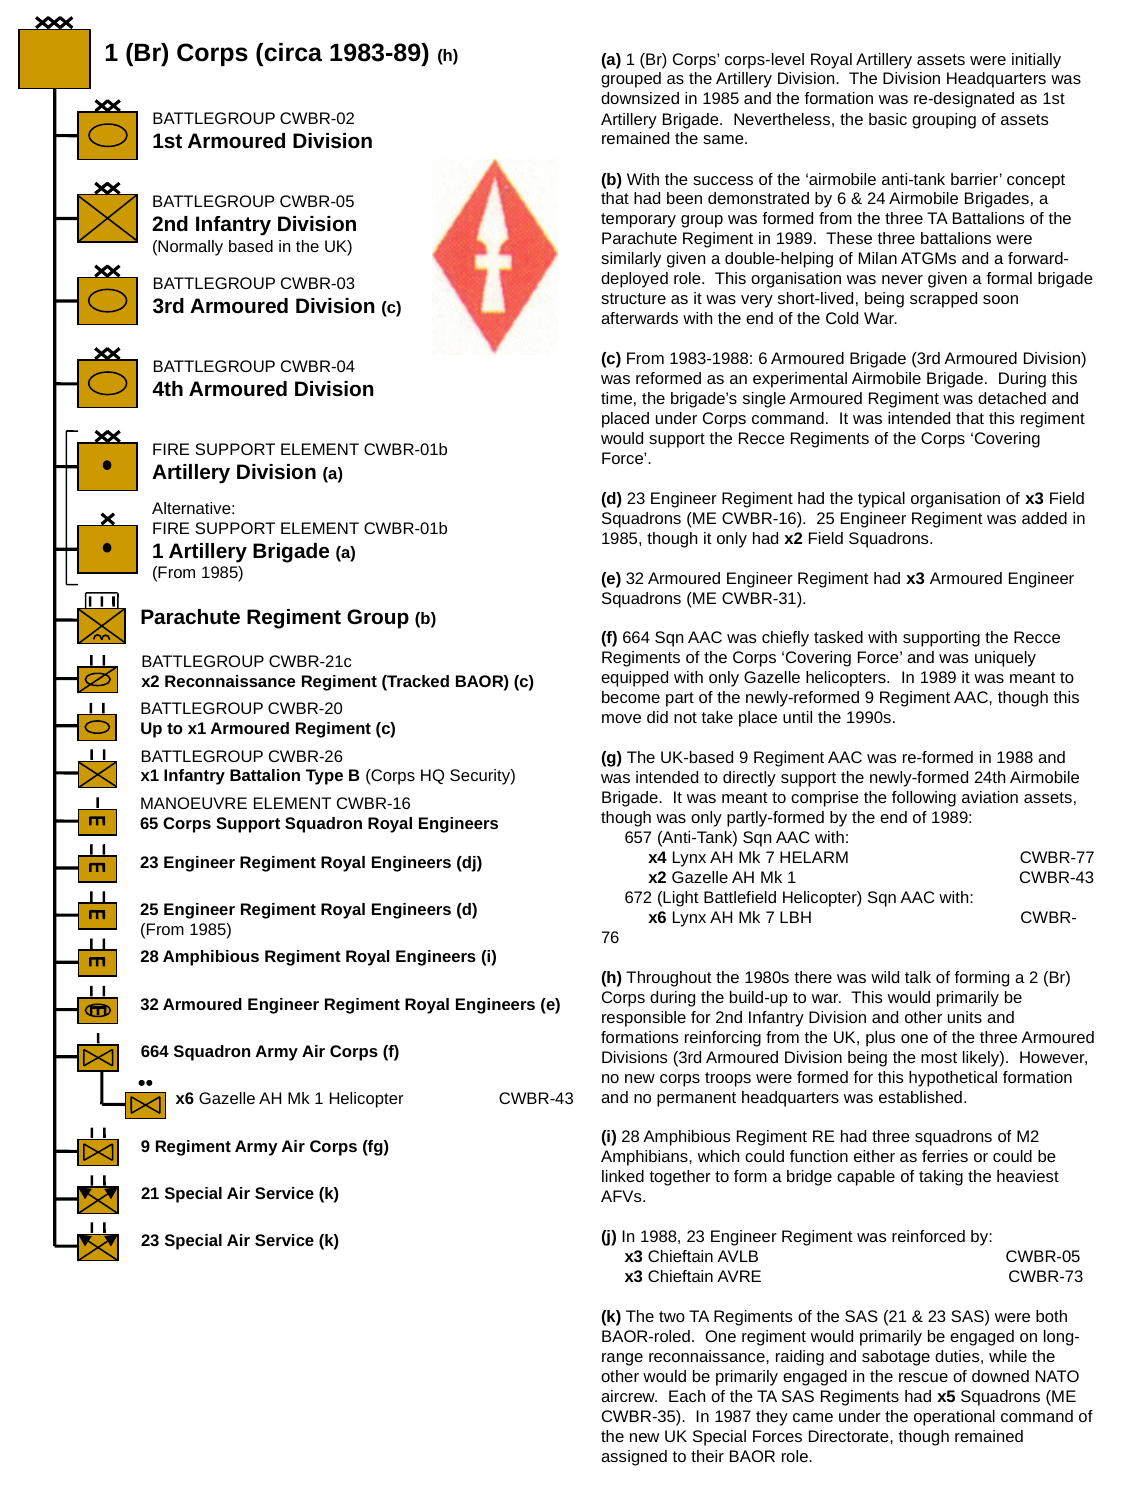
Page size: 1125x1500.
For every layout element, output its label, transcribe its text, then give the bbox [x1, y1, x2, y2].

text_box BATTLEGROUP CWBR-02 1st Armoured Division [137, 100, 389, 160]
text_box [19, 29, 90, 89]
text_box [91, 891, 104, 902]
text_box (a) 1 (Br) Corps’ corps-level Royal Artillery assets were initially grouped as the Artillery Division. The Division Headquarters was downsized in 1985 and the formation was re-designated as 1st Artillery Brigade. Nevertheless, the basic grouping of assets remained the same. (b) With the success of the ‘airmobile anti-tank barrier’ concept that had been demonstrated by 6 & 24 Airmobile Brigades, a temporary group was formed from the three TA Battalions of the Parachute Regiment in 1989. These three battalions were similarly given a double-helping of Milan ATGMs and a forward-deployed role. This organisation was never given a formal brigade structure as it was very short-lived, being scrapped soon afterwards with the end of the Cold War. (c) From 1983-1988: 6 Armoured Brigade (3rd Armoured Division) was reformed as an experimental Airmobile Brigade. During this time, the brigade’s single Armoured Regiment was detached and placed under Corps command. It was intended that this regiment would support the Recce Regiments of the Corps ‘Covering Force’. (d) 23 Engineer Regiment had the typical organisation of x3 Field Squadrons (ME CWBR-16). 25 Engineer Regiment was added in 1985, though it only had x2 Field Squadrons. (e) 32 Armoured Engineer Regiment had x3 Armoured Engineer Squadrons (ME CWBR-31). (f) 664 Sqn AAC was chiefly tasked with supporting the Recce Regiments of the Corps ‘Covering Force’ and was uniquely equipped with only Gazelle helicopters. In 1989 it was meant to become part of the newly-reformed 9 Regiment AAC, though this move did not take place until the 1990s. (g) The UK-based 9 Regiment AAC was re-formed in 1988 and was intended to directly support the newly-formed 24th Airmobile Brigade. It was meant to comprise the following aviation assets, though was only partly-formed by the end of 1989: 657 (Anti-Tank) Sqn AAC with: x4 Lynx AH Mk 7 HELARM CWBR-77 x2 Gazelle AH Mk 1 CWBR-43 672 (Light Battlefield Helicopter) Sqn AAC with: x6 Lynx AH Mk 7 LBH CWBR-76 (h) Throughout the 1980s there was wild talk of forming a 2 (Br) Corps during the build-up to war. This would primarily be responsible for 2nd Infantry Division and other units and formations reinforcing from the UK, plus one of the three Armoured Divisions (3rd Armoured Division being the most likely). However, no new corps troops were formed for this hypothetical formation and no permanent headquarters was established. (i) 28 Amphibious Regiment RE had three squadrons of M2 Amphibians, which could function either as ferries or could be linked together to form a bridge capable of taking the heaviest AFVs. (j) In 1988, 23 Engineer Regiment was reinforced by: x3 Chieftain AVLB CWBR-05 x3 Chieftain AVRE CWBR-73 (k) The two TA Regiments of the SAS (21 & 23 SAS) were both BAOR-roled. One regiment would primarily be engaged on long-range reconnaissance, raiding and sabotage duties, while the other would be primarily engaged in the rescue of downed NATO aircrew. Each of the TA SAS Regiments had x5 Squadrons (ME CWBR-35). In 1987 they came under the operational command of the new UK Special Forces Directorate, though remained assigned to their BAOR role. [586, 41, 1111, 1474]
text_box BATTLEGROUP CWBR-05 2nd Infantry Division (Normally based in the UK) [137, 183, 373, 263]
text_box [95, 100, 120, 111]
text_box x6 Gazelle AH Mk 1 Helicopter CWBR-43 [160, 1080, 589, 1116]
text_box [91, 985, 104, 997]
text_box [95, 348, 120, 359]
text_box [78, 1187, 119, 1214]
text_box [91, 1127, 105, 1138]
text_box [78, 997, 118, 1024]
text_box 23 Engineer Regiment Royal Engineers (dj) [125, 844, 498, 880]
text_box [90, 702, 104, 714]
text_box BATTLEGROUP CWBR-26 x1 Infantry Battalion Type B (Corps HQ Security) [125, 737, 532, 793]
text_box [78, 525, 138, 573]
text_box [78, 1139, 119, 1166]
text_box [78, 112, 138, 160]
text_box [101, 513, 115, 525]
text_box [78, 809, 117, 836]
text_box BATTLEGROUP CWBR-20 Up to x1 Armoured Regiment (c) [125, 690, 412, 737]
text_box Parachute Regiment Group (b) [126, 596, 452, 637]
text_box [36, 17, 73, 28]
text_box 32 Armoured Engineer Regiment Royal Engineers (e) [125, 986, 577, 1021]
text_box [77, 360, 137, 408]
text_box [139, 1080, 152, 1086]
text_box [91, 1222, 105, 1233]
text_box 1 (Br) Corps (circa 1983-89) (h) [90, 29, 474, 75]
picture [432, 159, 558, 355]
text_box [91, 1175, 105, 1186]
text_box 28 Amphibious Regiment Royal Engineers (i) [125, 938, 513, 974]
text_box 9 Regiment Army Air Corps (fg) [126, 1128, 405, 1163]
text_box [91, 749, 105, 760]
text_box 23 Special Air Service (k) [126, 1222, 355, 1257]
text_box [78, 855, 117, 882]
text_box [95, 182, 120, 194]
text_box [125, 1092, 166, 1119]
text_box MANOEUVRE ELEMENT CWBR-16 65 Corps Support Squadron Royal Engineers [125, 793, 515, 840]
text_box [78, 714, 117, 741]
text_box FIRE SUPPORT ELEMENT CWBR-01b Artillery Division (a) [137, 430, 464, 490]
text_box 25 Engineer Regiment Royal Engineers (d) (From 1985) [125, 891, 494, 947]
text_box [95, 265, 120, 277]
text_box BATTLEGROUP CWBR-03 3rd Armoured Division (c) [137, 265, 417, 326]
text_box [78, 1045, 119, 1072]
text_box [77, 277, 137, 325]
text_box 21 Special Air Service (k) [126, 1175, 355, 1210]
text_box Alternative: FIRE SUPPORT ELEMENT CWBR-01b 1 Artillery Brigade (a) (From 1985) [137, 490, 464, 590]
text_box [91, 938, 104, 949]
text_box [91, 655, 104, 666]
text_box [78, 666, 118, 693]
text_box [77, 194, 137, 242]
text_box 664 Squadron Army Air Corps (f) [126, 1033, 415, 1069]
text_box BATTLEGROUP CWBR-04 4th Armoured Division [137, 348, 390, 409]
text_box BATTLEGROUP CWBR-21c x2 Reconnaissance Regiment (Tracked BAOR) (c) [126, 643, 550, 699]
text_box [78, 761, 117, 788]
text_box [78, 1234, 119, 1261]
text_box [78, 442, 138, 491]
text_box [78, 903, 117, 929]
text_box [78, 950, 117, 977]
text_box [91, 844, 104, 855]
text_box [78, 592, 126, 644]
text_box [95, 431, 120, 442]
